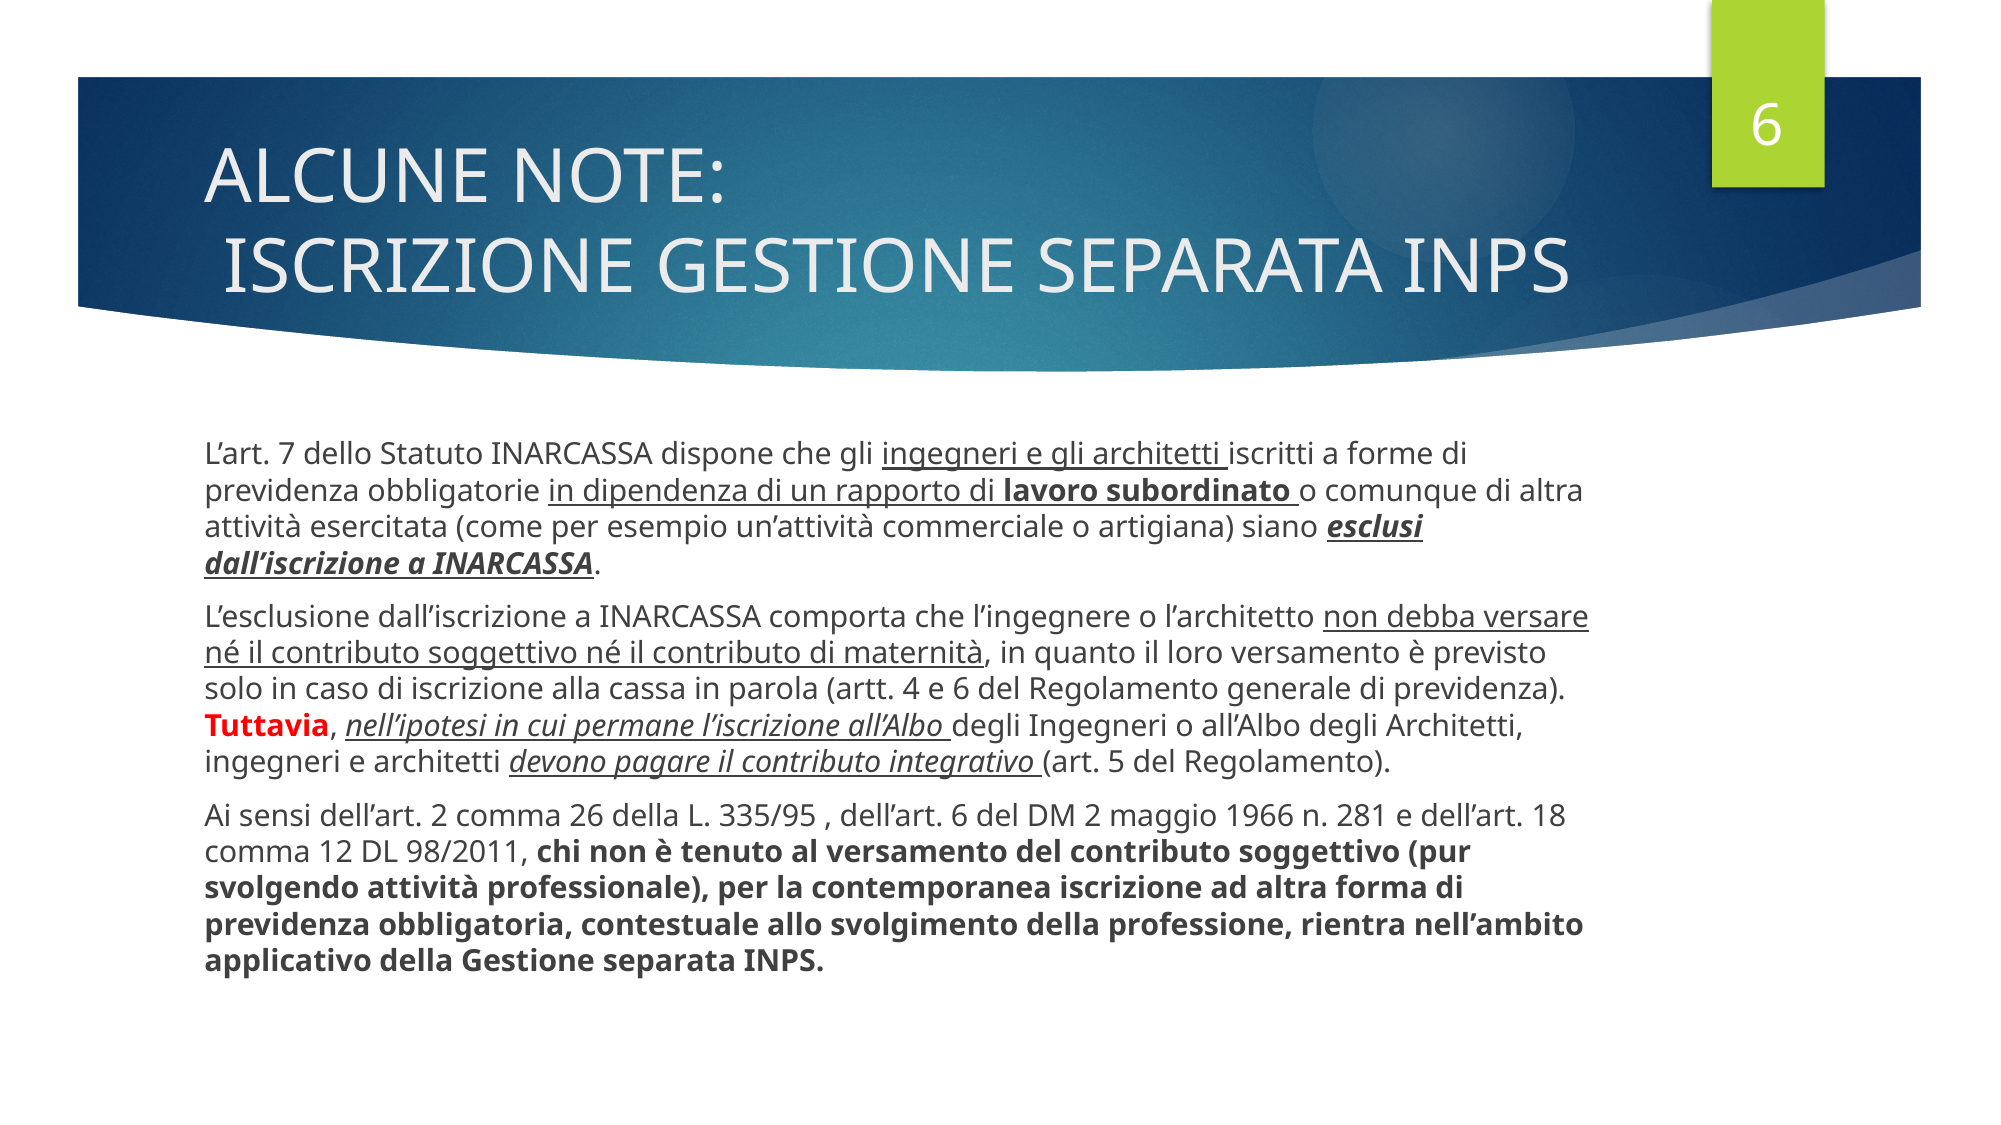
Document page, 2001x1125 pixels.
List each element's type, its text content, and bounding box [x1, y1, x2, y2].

title ALCUNE NOTE: ISCRIZIONE GESTIONE SEPARATA INPS [189, 159, 1627, 276]
list L’art. 7 dello Statuto INARCASSA dispone che gli ingegneri e gli architetti iscritti a forme di previdenza obbligatorie in dipendenza di un rapporto di lavoro subordinato o comunque di altra attività esercitata (come per esempio un’attività commerciale o artigiana) siano esclusi dall’iscrizione a INARCASSA. L’esclusione dall’iscrizione a INARCASSA comporta che l’ingegnere o l’architetto non debba versare né il contributo soggettivo né il contributo di maternità, in quanto il loro versamento è previsto solo in caso di iscrizione alla cassa in parola (artt. 4 e 6 del Regolamento generale di previdenza). Tuttavia, nell’ipotesi in cui permane l’iscrizione all’Albo degli Ingegneri o all’Albo degli Architetti, ingegneri e architetti devono pagare il contributo integrativo (art. 5 del Regolamento). Ai sensi dell’art. 2 comma 26 della L. 335/95 , dell’art. 6 del DM 2 maggio 1966 n. 281 e dell’art. 18 comma 12 DL 98/2011, chi non è tenuto al versamento del contributo soggettivo (pur svolgendo attività professionale), per la contemporanea iscrizione ad altra forma di previdenza obbligatoria, contestuale allo svolgimento della professione, rientra nell’ambito applicativo della Gestione separata INPS. [189, 427, 1627, 988]
slide_number 6 [1698, 48, 1836, 175]
